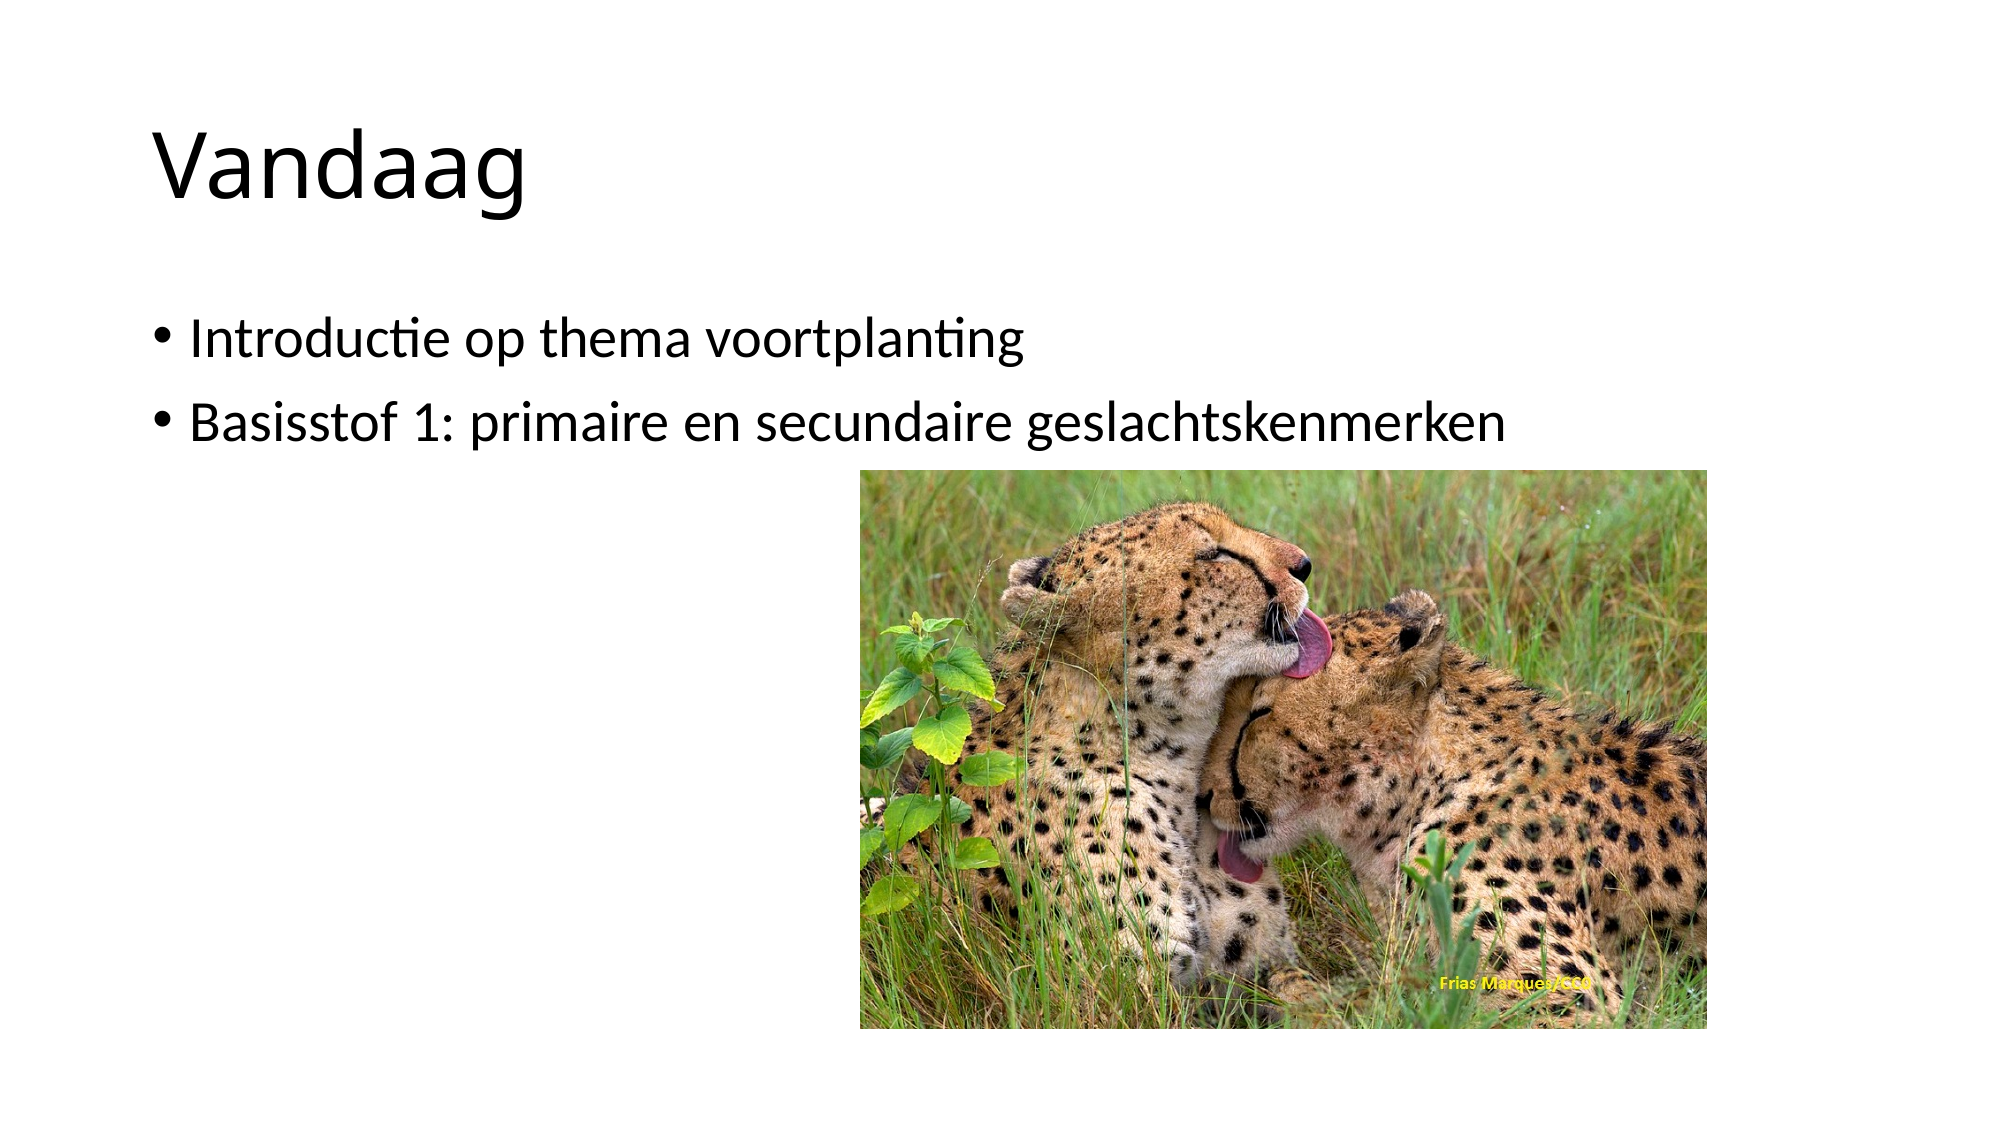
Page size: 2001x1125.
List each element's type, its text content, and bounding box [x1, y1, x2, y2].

list Introductie op thema voortplanting Basisstof 1: primaire en secundaire geslachtskenmerken [137, 299, 1863, 1014]
picture [860, 470, 1707, 1029]
title Vandaag [137, 59, 1863, 278]
